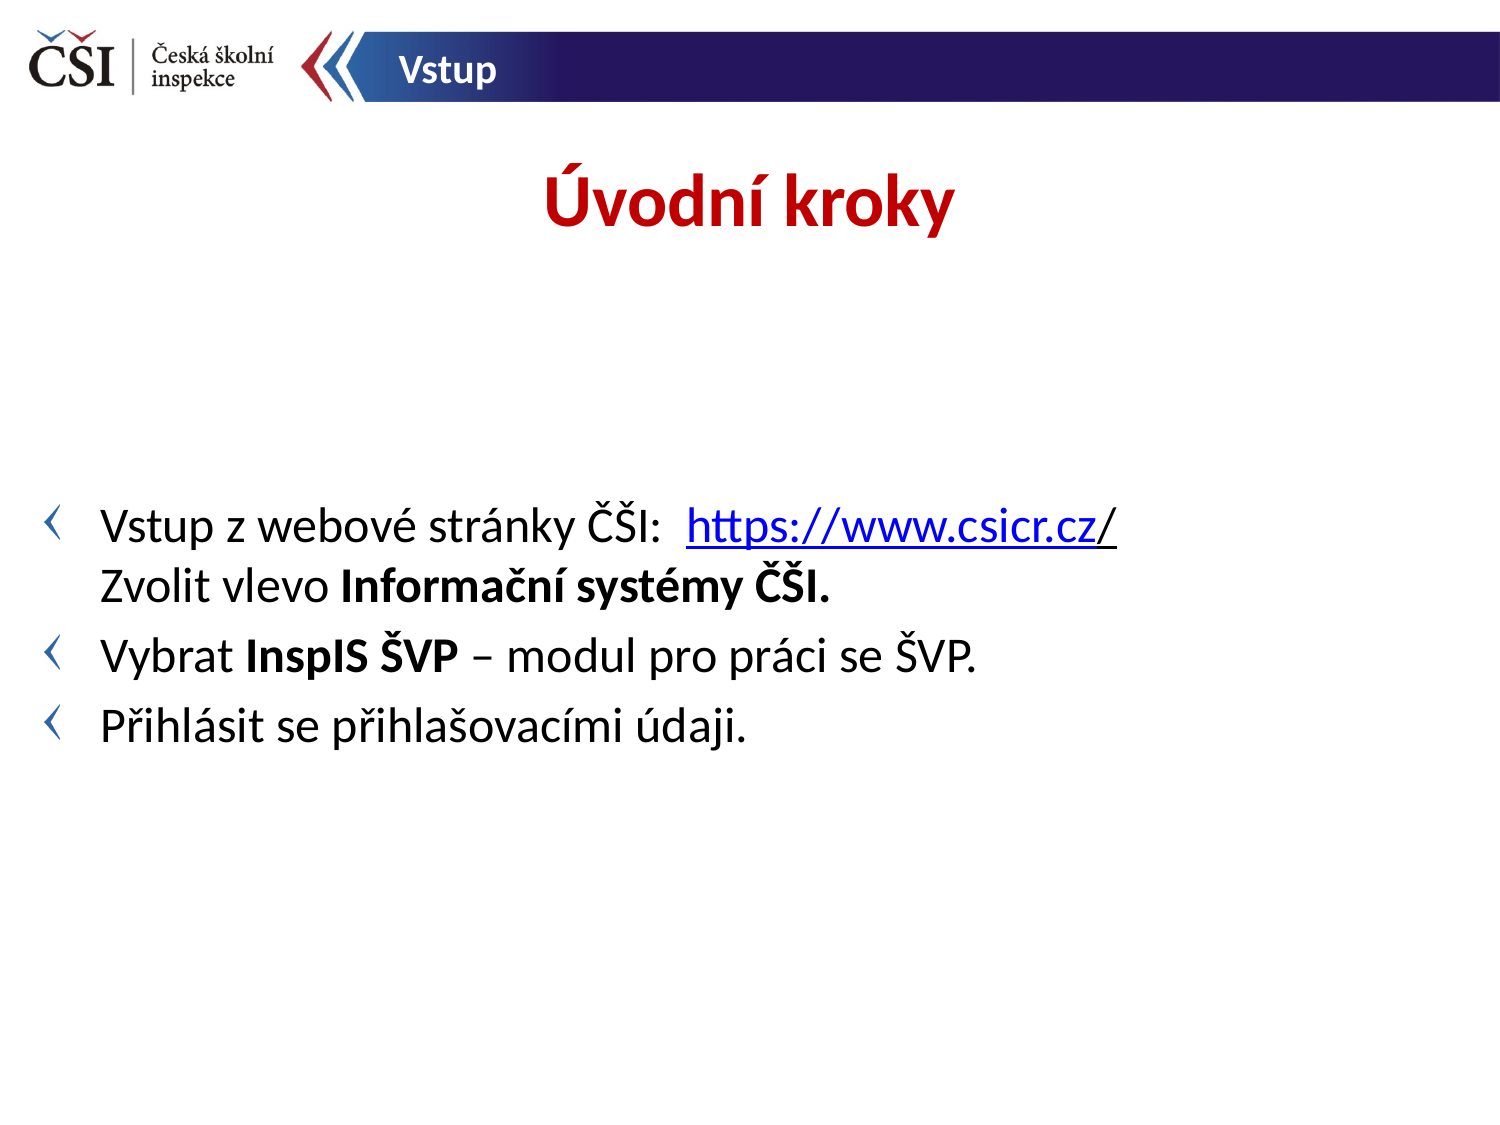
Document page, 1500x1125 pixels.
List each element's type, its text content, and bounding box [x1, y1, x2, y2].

picture [44, 634, 60, 670]
picture [29, 30, 1500, 102]
picture [44, 504, 60, 540]
list Vstup z webové stránky ČŠI: https://www.csicr.cz/ Zvolit vlevo Informační systémy ČŠI. Vybrat InspIS ŠVP – modul pro práci se ŠVP. Přihlásit se přihlašovacími údaji. [29, 302, 1471, 1094]
text_box Vstup [383, 33, 901, 100]
picture [44, 704, 60, 740]
list Úvodní kroky [29, 125, 1471, 268]
